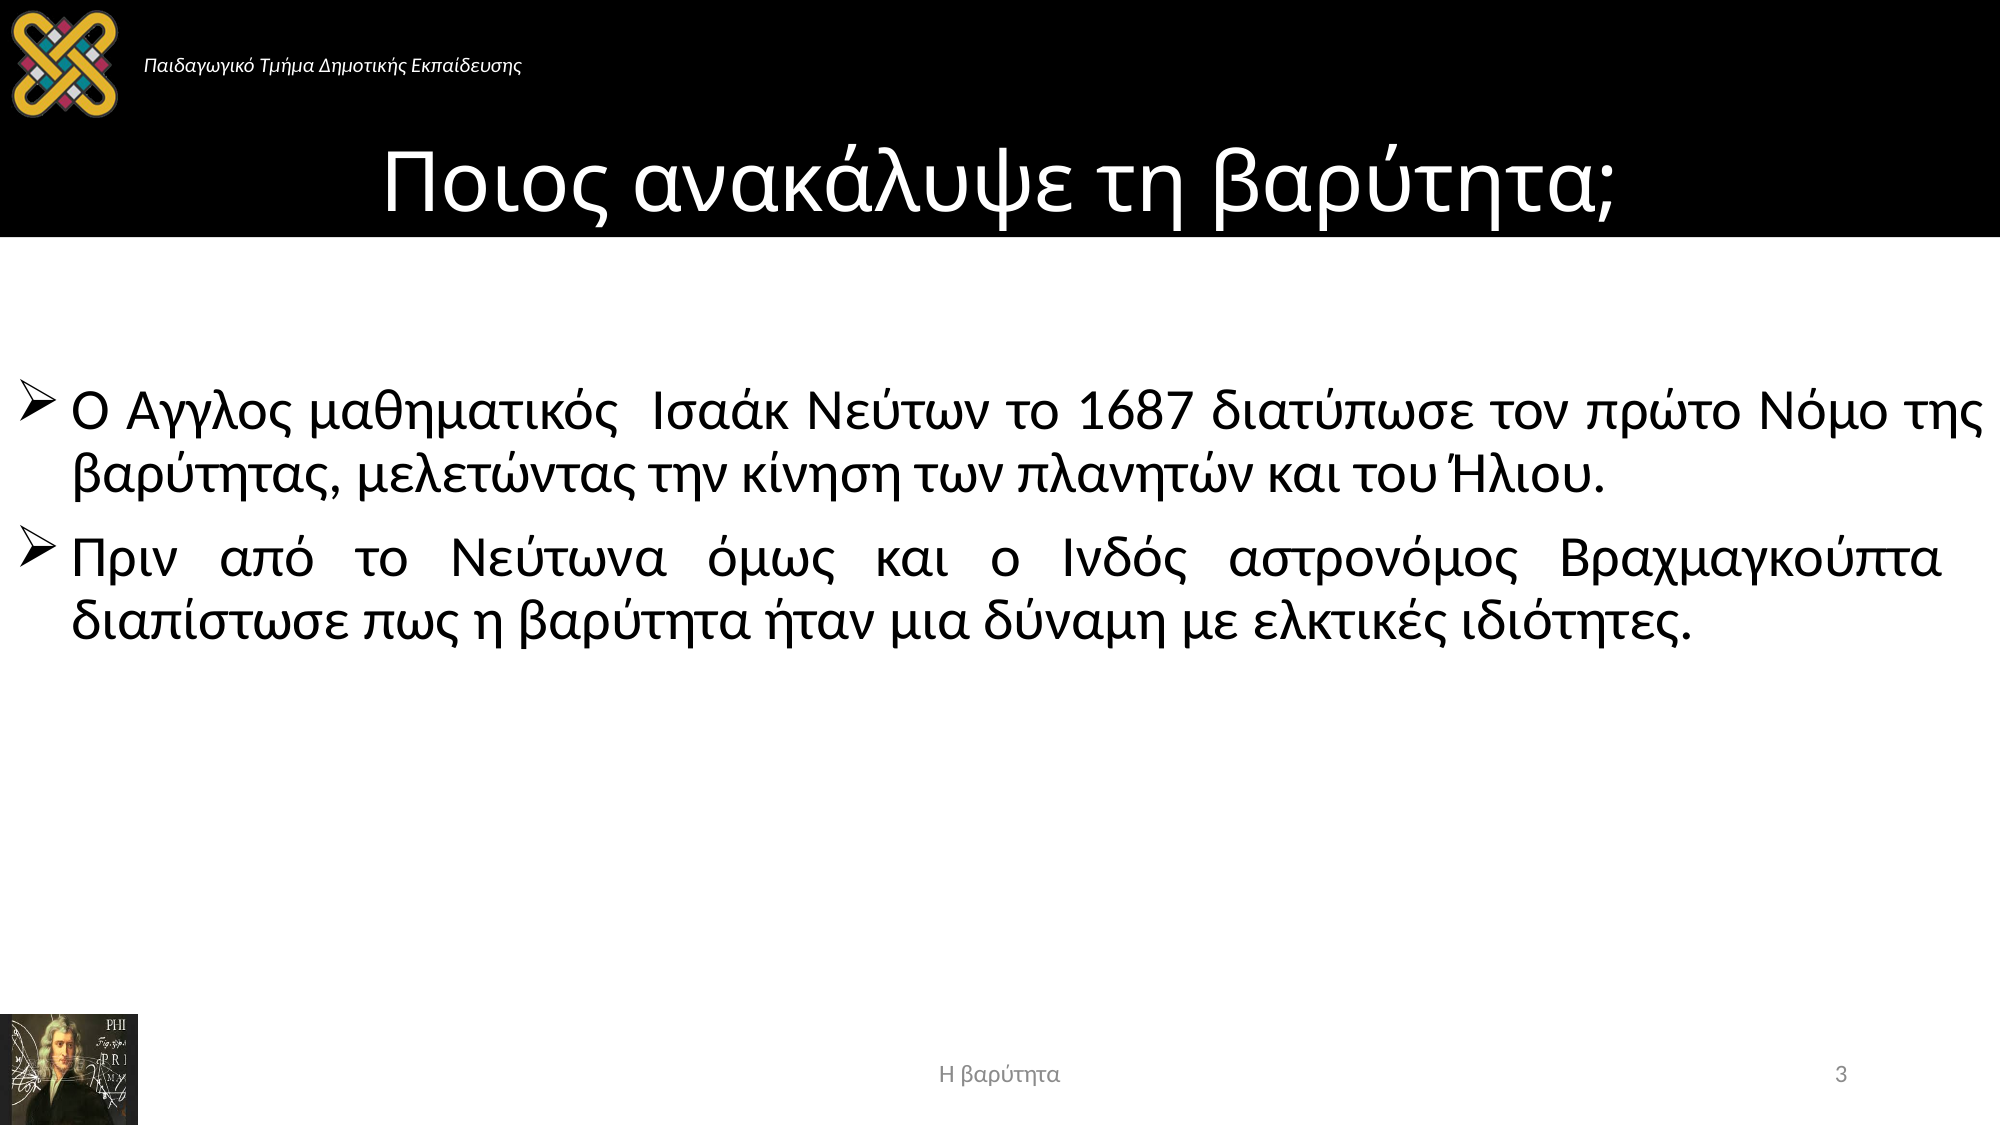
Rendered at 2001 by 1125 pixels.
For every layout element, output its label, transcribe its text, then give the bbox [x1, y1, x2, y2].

subtitle Ο Άγγλος μαθηματικός Ισαάκ Νεύτων το 1687 διατύπωσε τον πρώτο Νόμο της βαρύτητας, μελετώντας την κίνηση των πλανητών και του Ήλιου. Πριν από το Νεύτωνα όμως και ο Ινδός αστρονόμος Βραχμαγκούπτα διαπίστωσε πως η βαρύτητα ήταν μια δύναμη με ελκτικές ιδιότητες. [0, 281, 2000, 848]
footer Η βαρύτητα [662, 1042, 1338, 1103]
picture [0, 1014, 138, 1125]
title Ποιος ανακάλυψε τη βαρύτητα; [0, 0, 2000, 238]
slide_number 3 [1412, 1042, 1863, 1103]
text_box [0, 0, 581, 130]
